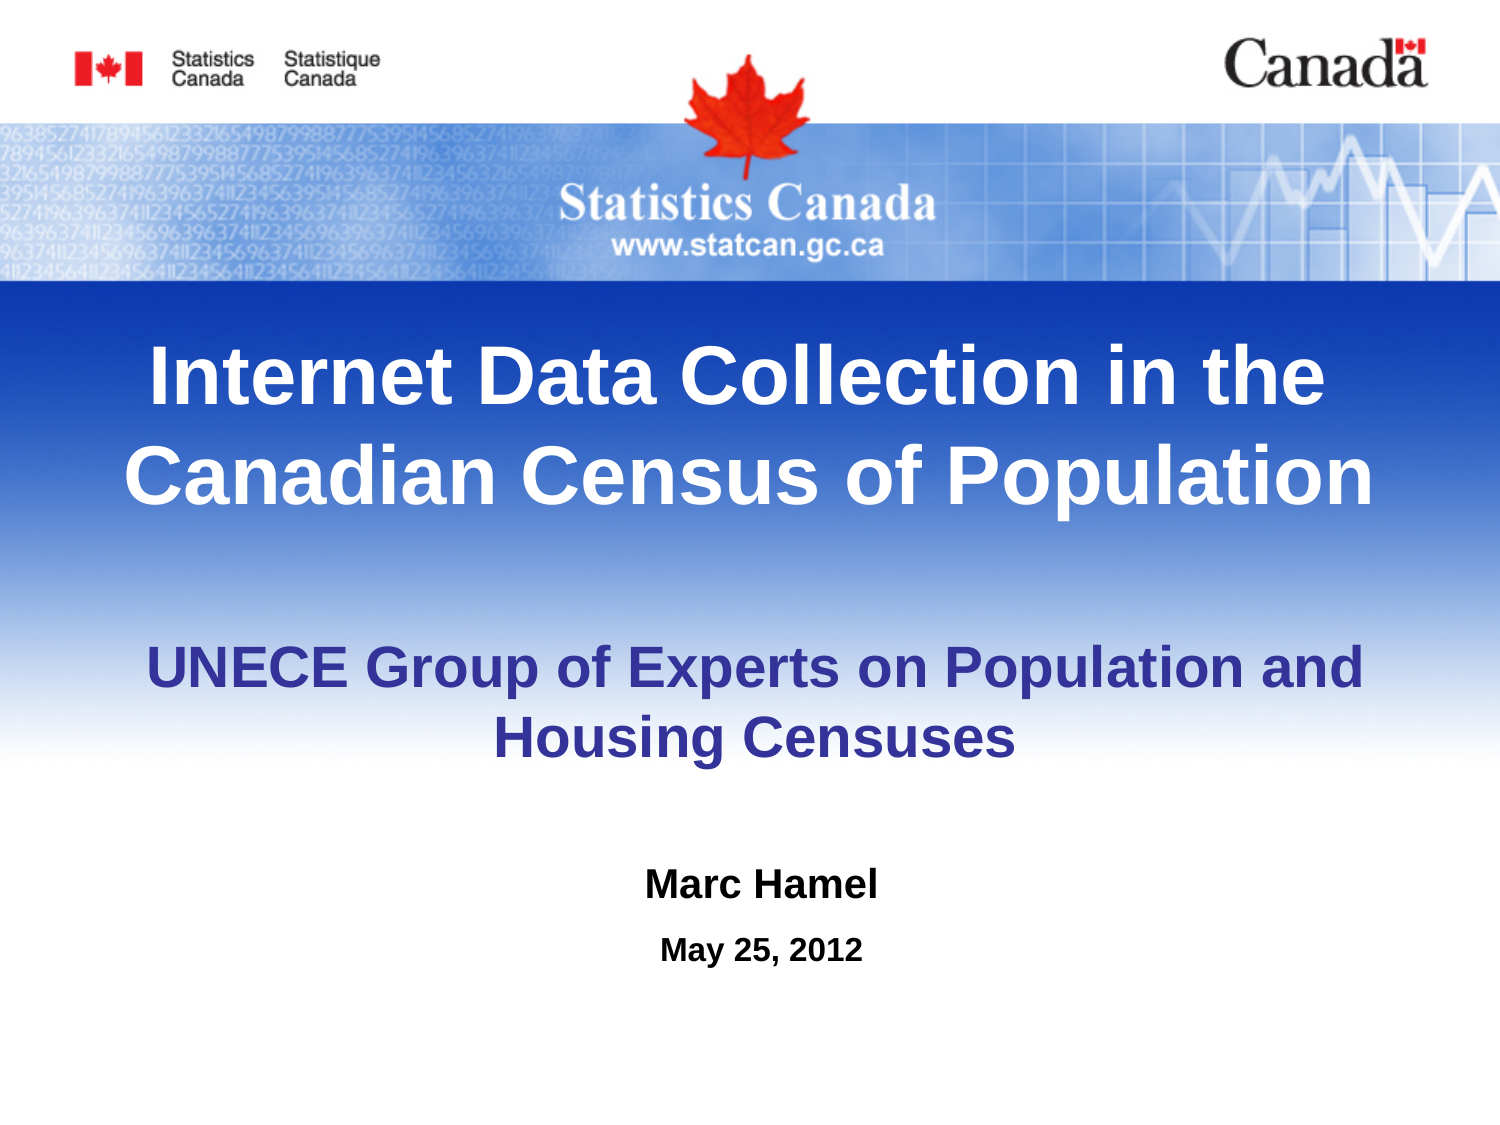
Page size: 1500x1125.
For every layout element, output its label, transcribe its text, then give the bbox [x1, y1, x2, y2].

text_box Internet Data Collection in the Canadian Census of Population [100, 314, 1400, 529]
picture [0, 0, 1500, 1125]
text_box Marc Hamel [100, 849, 1424, 915]
text_box May 25, 2012 [100, 920, 1424, 976]
text_box UNECE Group of Experts on Population and Housing Censuses [100, 621, 1412, 777]
